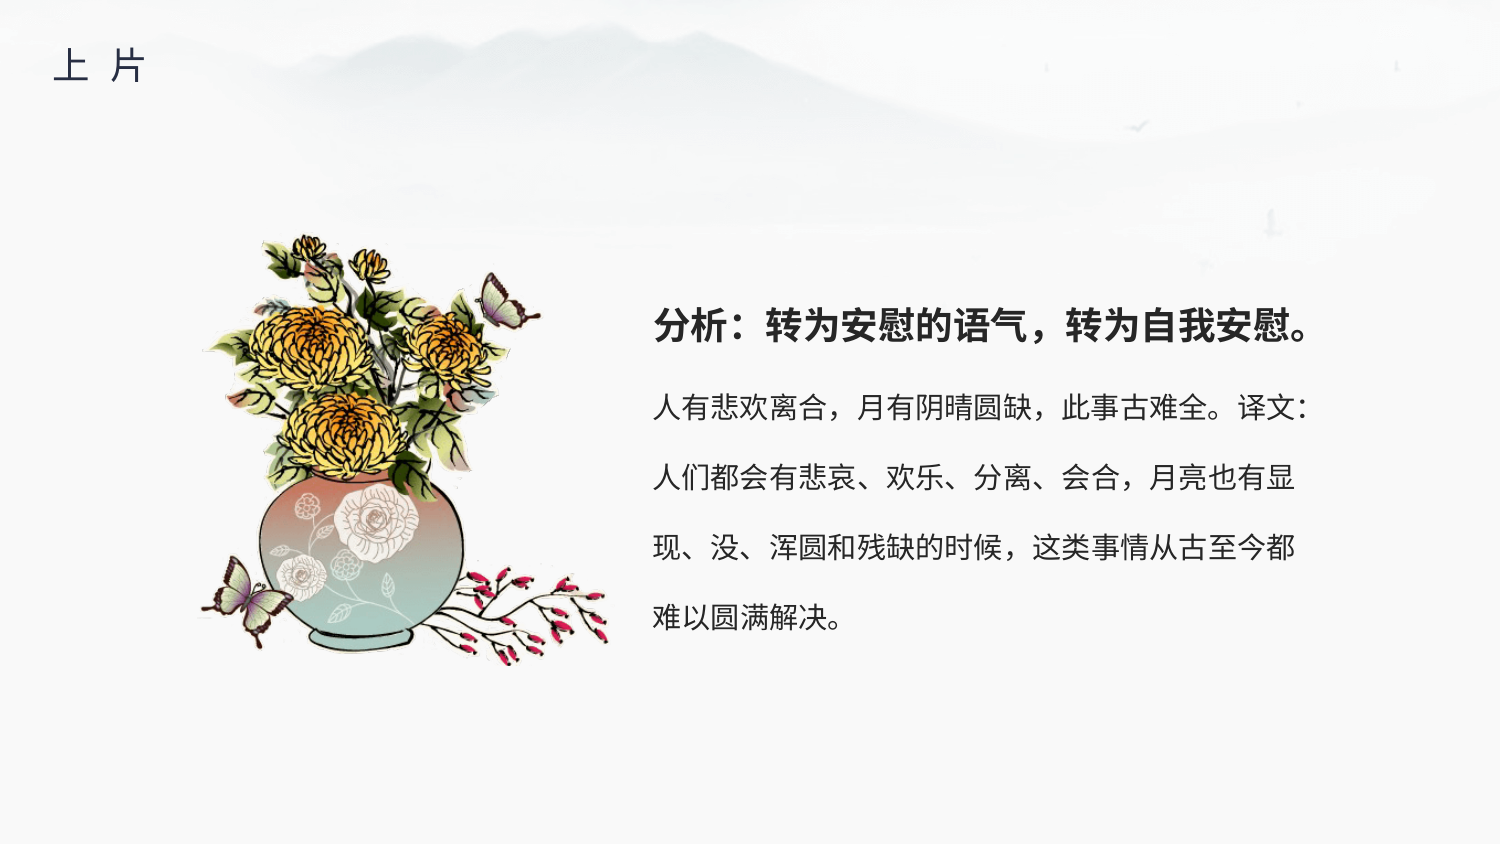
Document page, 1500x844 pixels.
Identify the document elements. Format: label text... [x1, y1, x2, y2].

picture [0, 0, 1500, 844]
text_box 人有悲欢离合，月有阴晴圆缺，此事古难全。译文：人们都会有悲哀、欢乐、分离、会合，月亮也有显现、没、浑圆和残缺的时候，这类事情从古至今都难以圆满解决。 [650, 346, 1313, 642]
text_box 分析：转为安慰的语气，转为自我安慰。 [650, 271, 1375, 355]
text_box 上 片 [37, 34, 350, 95]
